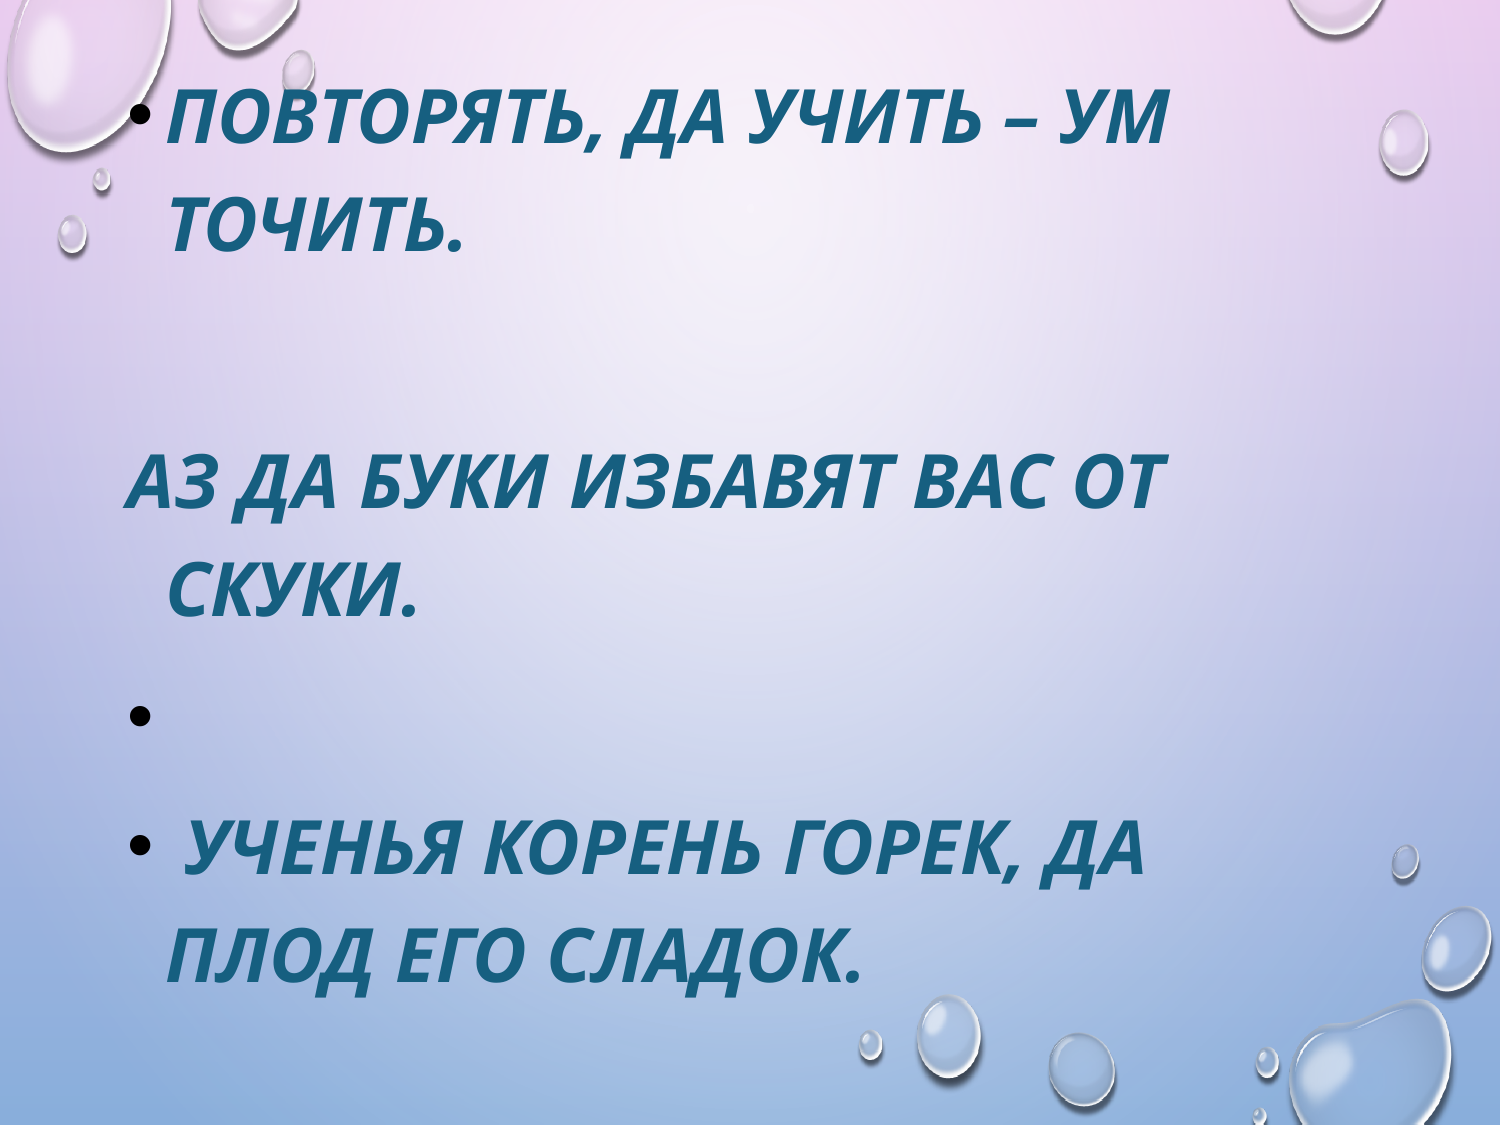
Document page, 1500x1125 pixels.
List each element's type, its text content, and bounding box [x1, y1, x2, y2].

list Повторять, да учить – ум точить. Аз да буки избавят вас от скуки. Ученья корень горек, да плод его сладок. [112, 42, 1388, 950]
picture [0, 0, 1500, 1125]
